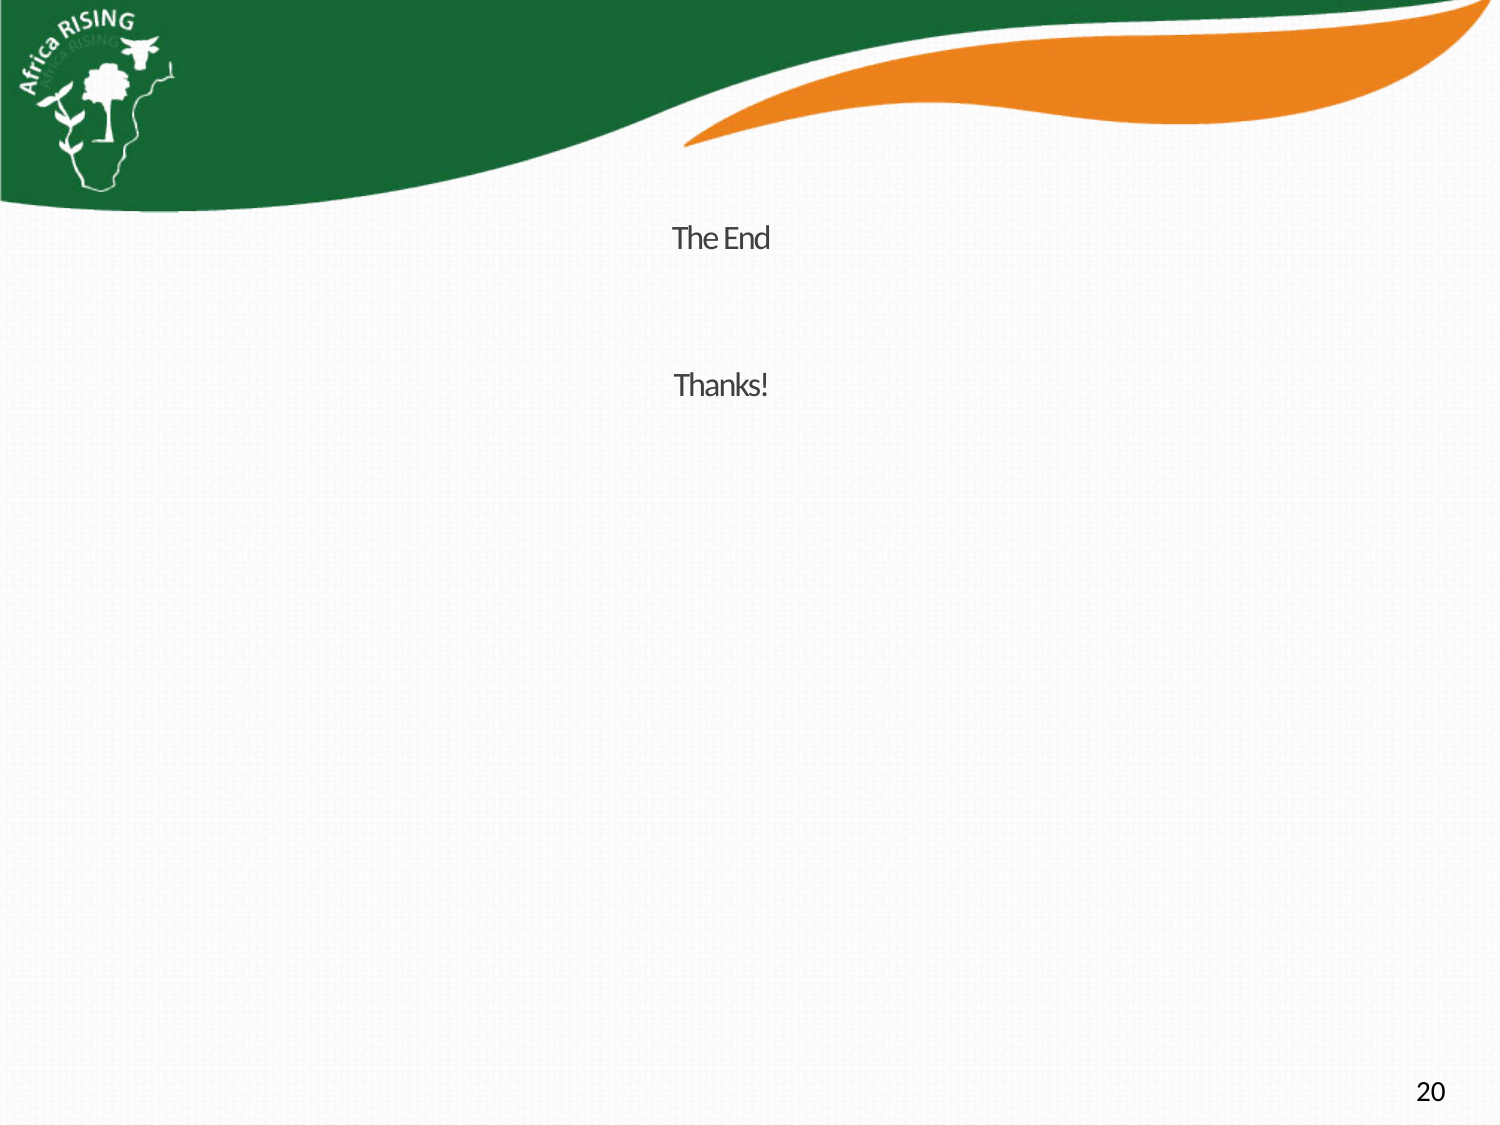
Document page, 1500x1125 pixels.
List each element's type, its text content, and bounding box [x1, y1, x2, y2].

slide_number 20 [1362, 1062, 1463, 1103]
title The End Thanks! [75, 212, 1369, 413]
picture [0, 0, 1500, 213]
